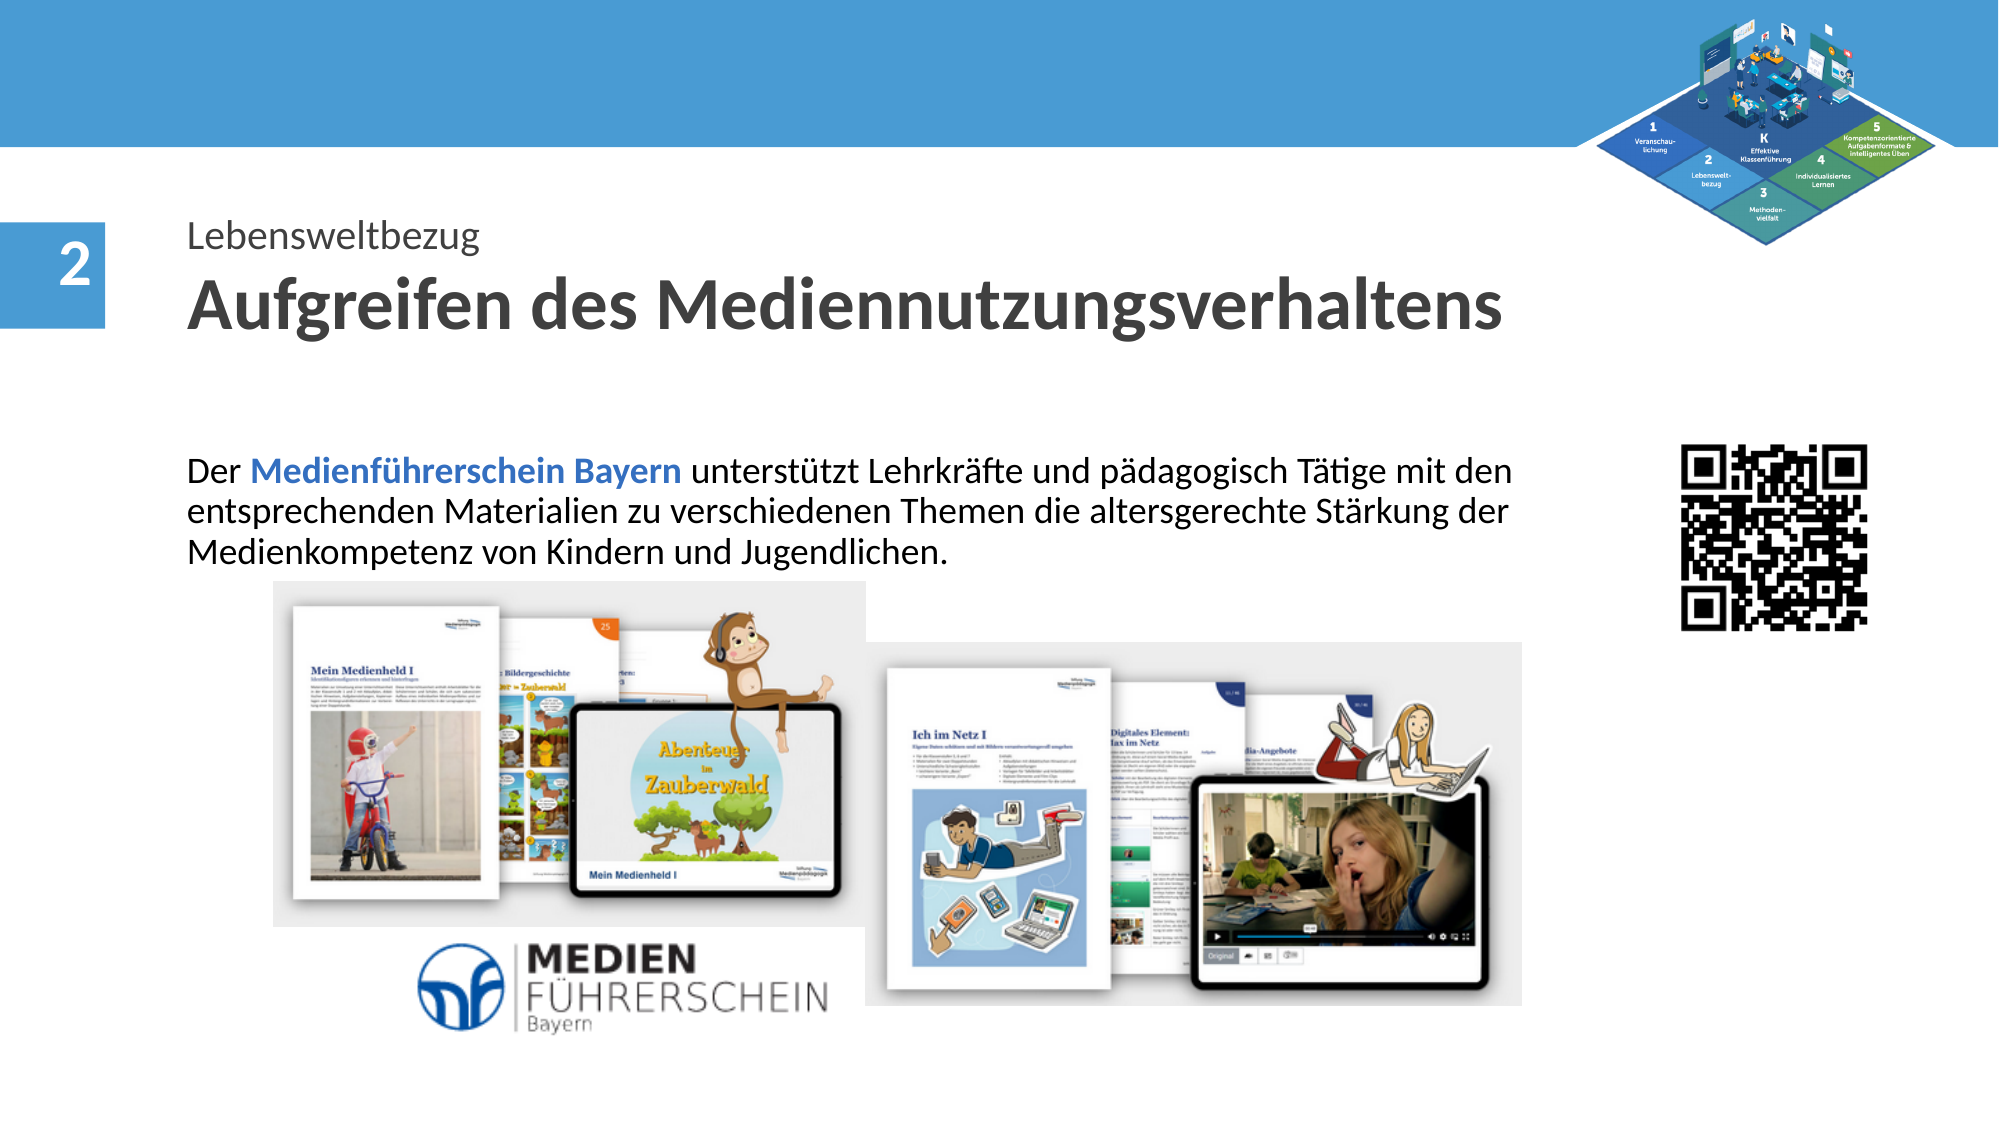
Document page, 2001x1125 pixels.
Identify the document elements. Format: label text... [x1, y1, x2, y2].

picture [1589, 12, 1942, 249]
list Der Medienführerschein Bayern unterstützt Lehrkräfte und pädagogisch Tätige mit den entsprechenden Materialien zu verschiedenen Themen die altersgerechte Stärkung der Medienkompetenz von Kindern und Jugendlichen. [171, 443, 1663, 1036]
list Aufgreifen des Mediennutzungsverhaltens [172, 259, 1664, 354]
picture [1662, 429, 1888, 652]
picture [273, 581, 1522, 1060]
list Lebensweltbezug [171, 183, 1663, 267]
